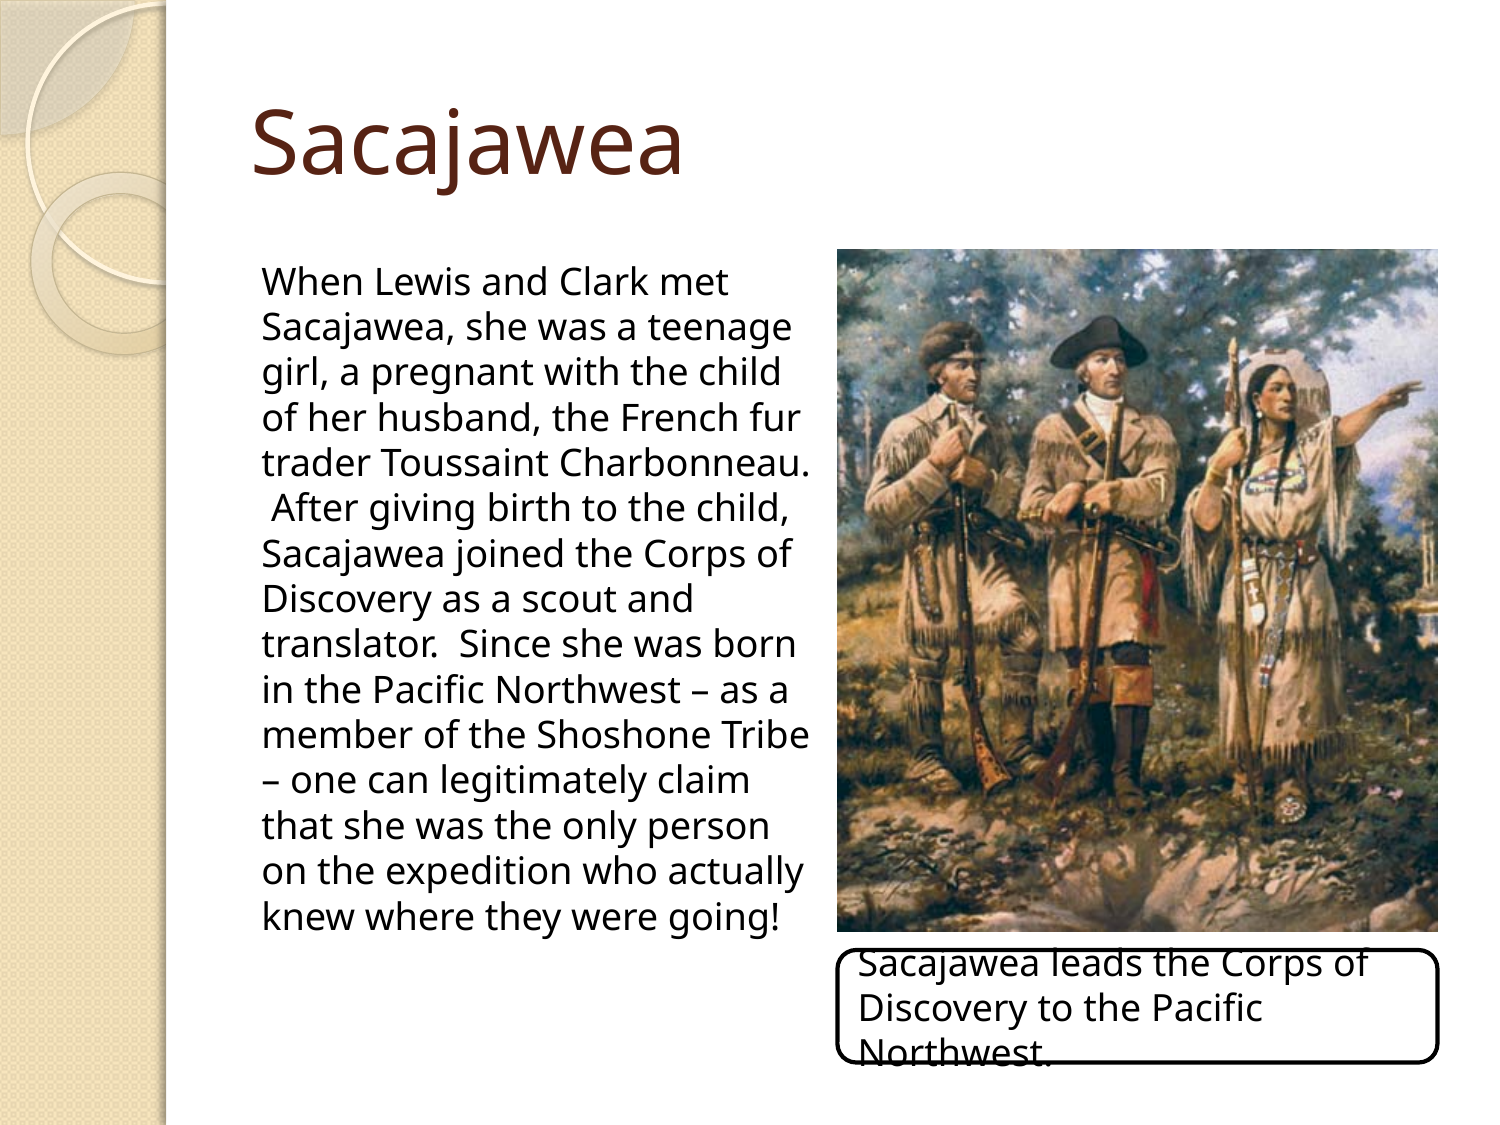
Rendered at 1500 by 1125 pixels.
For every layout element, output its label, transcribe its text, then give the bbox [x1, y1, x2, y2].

title Sacajawea [235, 45, 1466, 233]
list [837, 249, 1438, 932]
text_box Sacajawea leads the Corps of Discovery to the Pacific Northwest. [835, 947, 1440, 1065]
list When Lewis and Clark met Sacajawea, she was a teenage girl, a pregnant with the child of her husband, the French fur trader Toussaint Charbonneau. After giving birth to the child, Sacajawea joined the Corps of Discovery as a scout and translator. Since she was born in the Pacific Northwest – as a member of the Shoshone Tribe – one can legitimately claim that she was the only person on the expedition who actually knew where they were going! [235, 249, 836, 1015]
